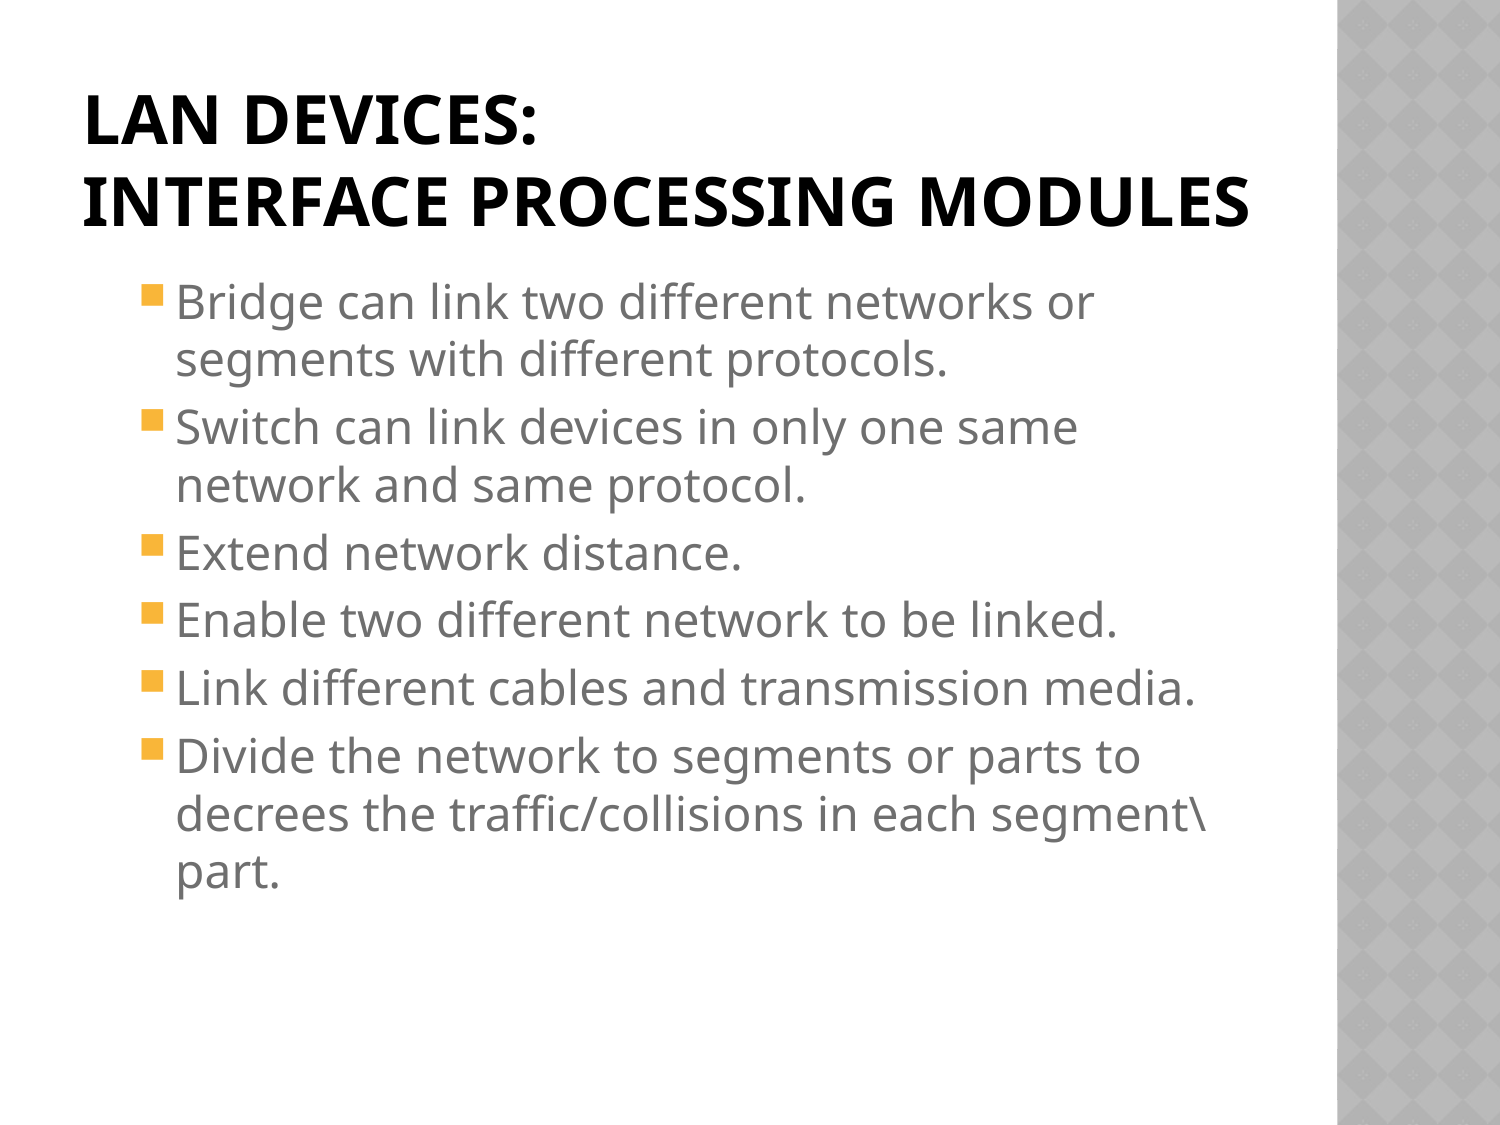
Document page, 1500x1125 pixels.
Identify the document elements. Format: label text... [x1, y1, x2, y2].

list Bridge can link two different networks or segments with different protocols. Switch can link devices in only one same network and same protocol. Extend network distance. Enable two different network to be linked. Link different cables and transmission media. Divide the network to segments or parts to decrees the traffic/collisions in each segment\part. [75, 264, 1263, 1059]
title LAN devices: interface processing Modules [75, 52, 1263, 240]
